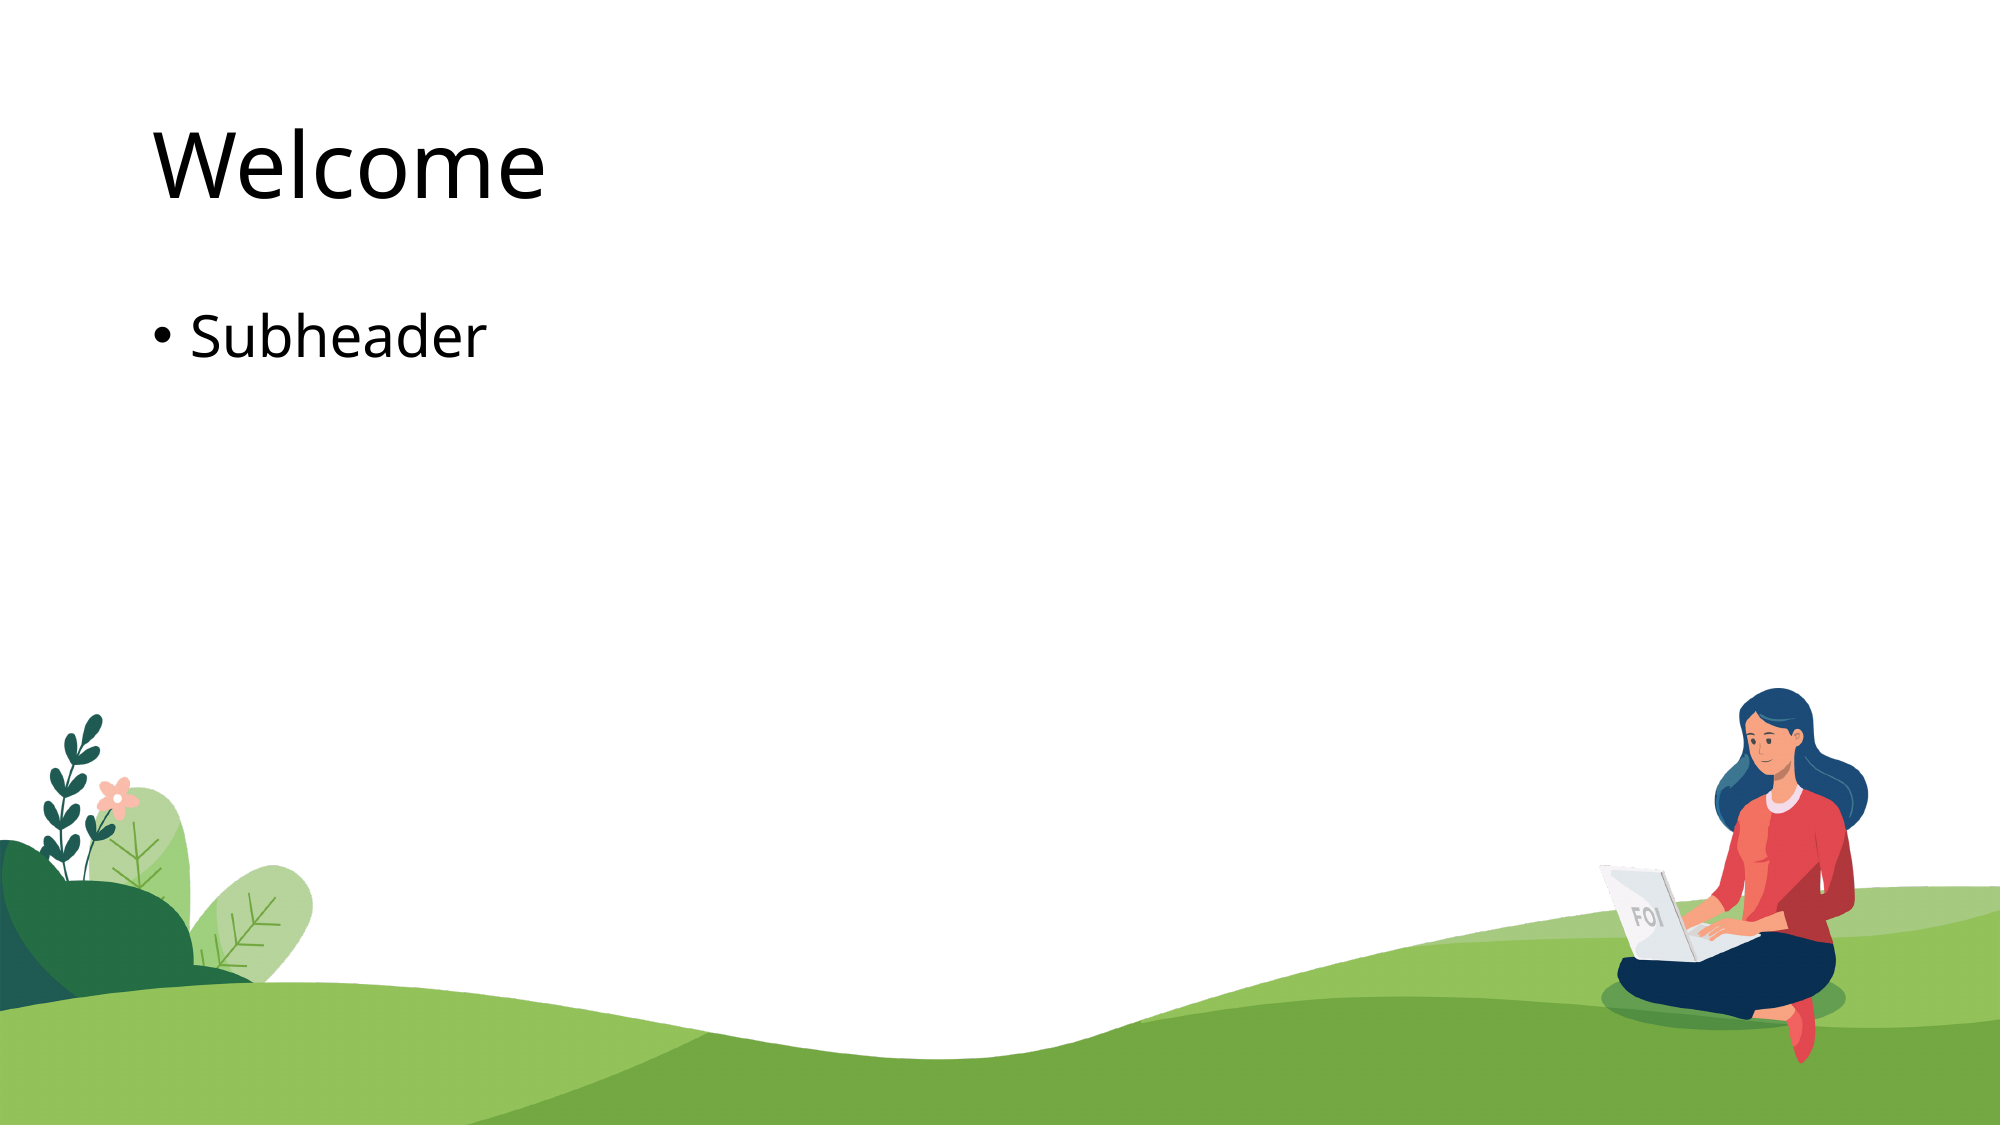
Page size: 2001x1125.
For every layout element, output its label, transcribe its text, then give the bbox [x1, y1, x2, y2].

title Welcome [137, 59, 1863, 278]
picture [0, 688, 2000, 1125]
list Subheader [137, 299, 1863, 1014]
